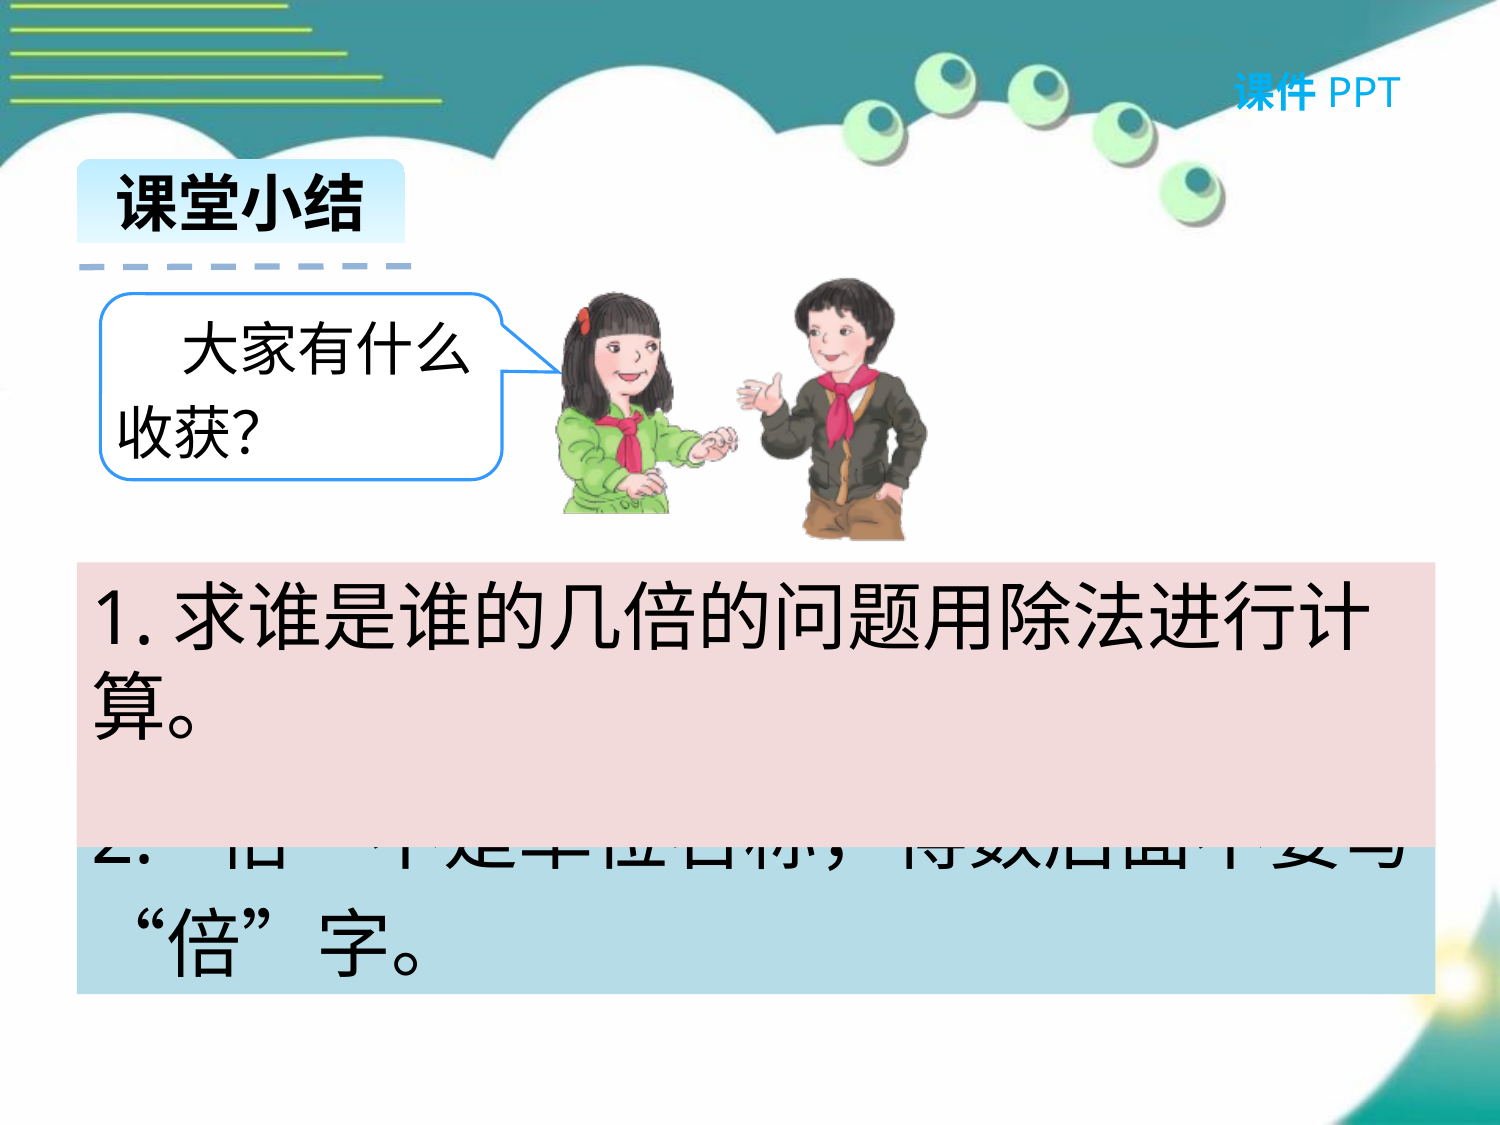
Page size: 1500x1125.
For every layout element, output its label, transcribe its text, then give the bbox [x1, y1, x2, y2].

text_box 课件PPT [1218, 58, 1418, 124]
text_box 1.求谁是谁的几倍的问题用除法进行计算。 [76, 562, 1436, 848]
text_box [100, 290, 514, 480]
picture [0, 0, 1500, 1125]
text_box 课堂小结 [76, 158, 405, 244]
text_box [537, 255, 940, 563]
text_box 2. “倍”不是单位名称，得数后面不要写“倍”字。 [76, 848, 1436, 995]
